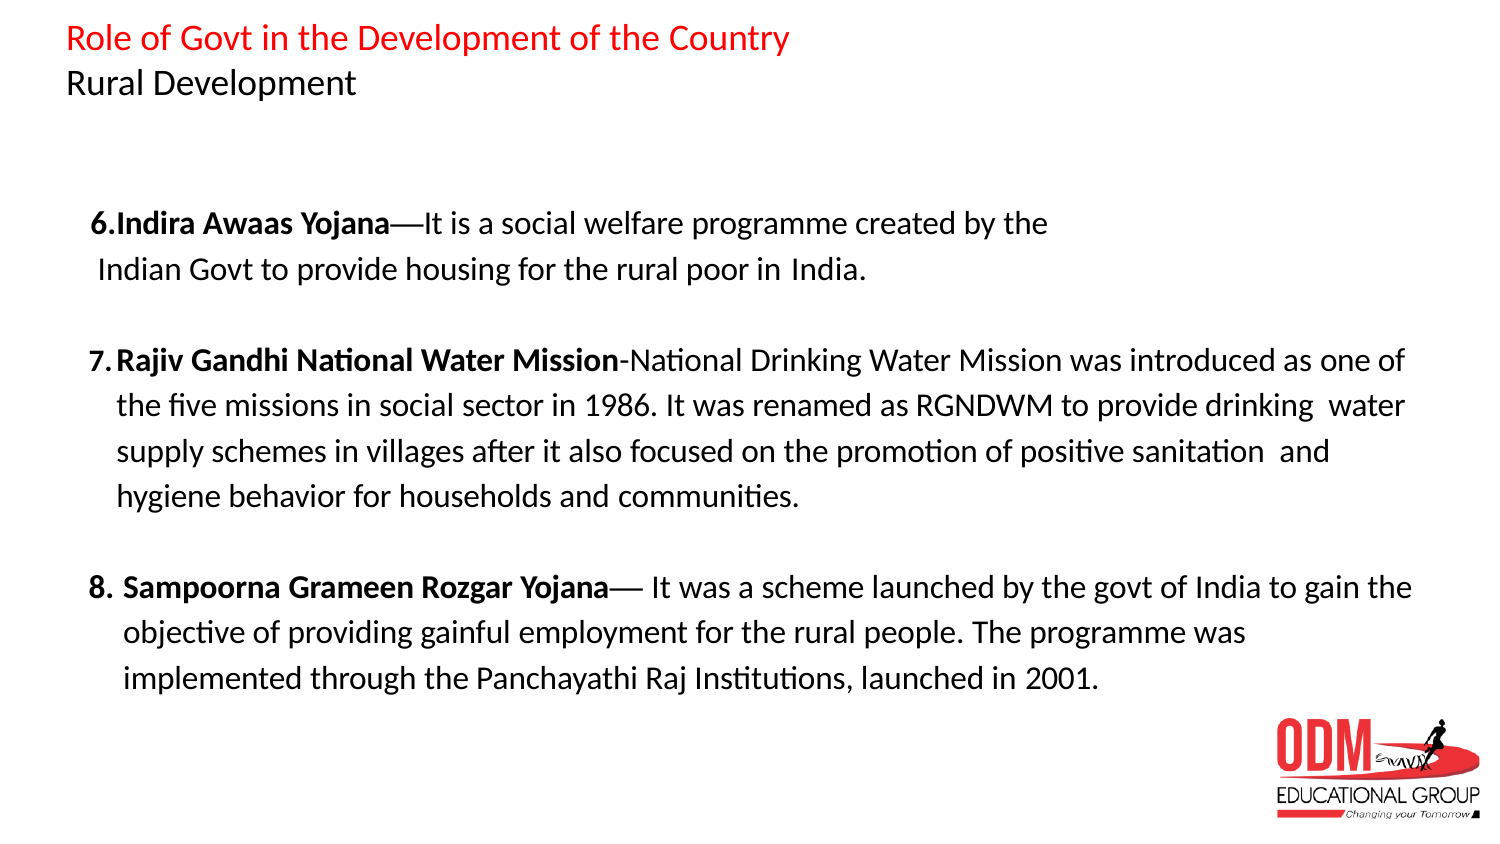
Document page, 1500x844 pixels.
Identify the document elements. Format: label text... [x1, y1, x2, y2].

text_box [1277, 718, 1480, 819]
title Role of Govt in the Development of the Country Rural Development [64, 10, 798, 154]
text_box Indira Awaas Yojana—It is a social welfare programme created by the Indian Govt to provide housing for the rural poor in India. Rajiv Gandhi National Water Mission-National Drinking Water Mission was introduced as one of the five missions in social sector in 1986. It was renamed as RGNDWM to provide drinking water supply schemes in villages after it also focused on the promotion of positive sanitation and hygiene behavior for households and communities. Sampoorna Grameen Rozgar Yojana— It was a scheme launched by the govt of India to gain the objective of providing gainful employment for the rural people. The programme was implemented through the Panchayathi Raj Institutions, launched in 2001. [88, 193, 1433, 696]
